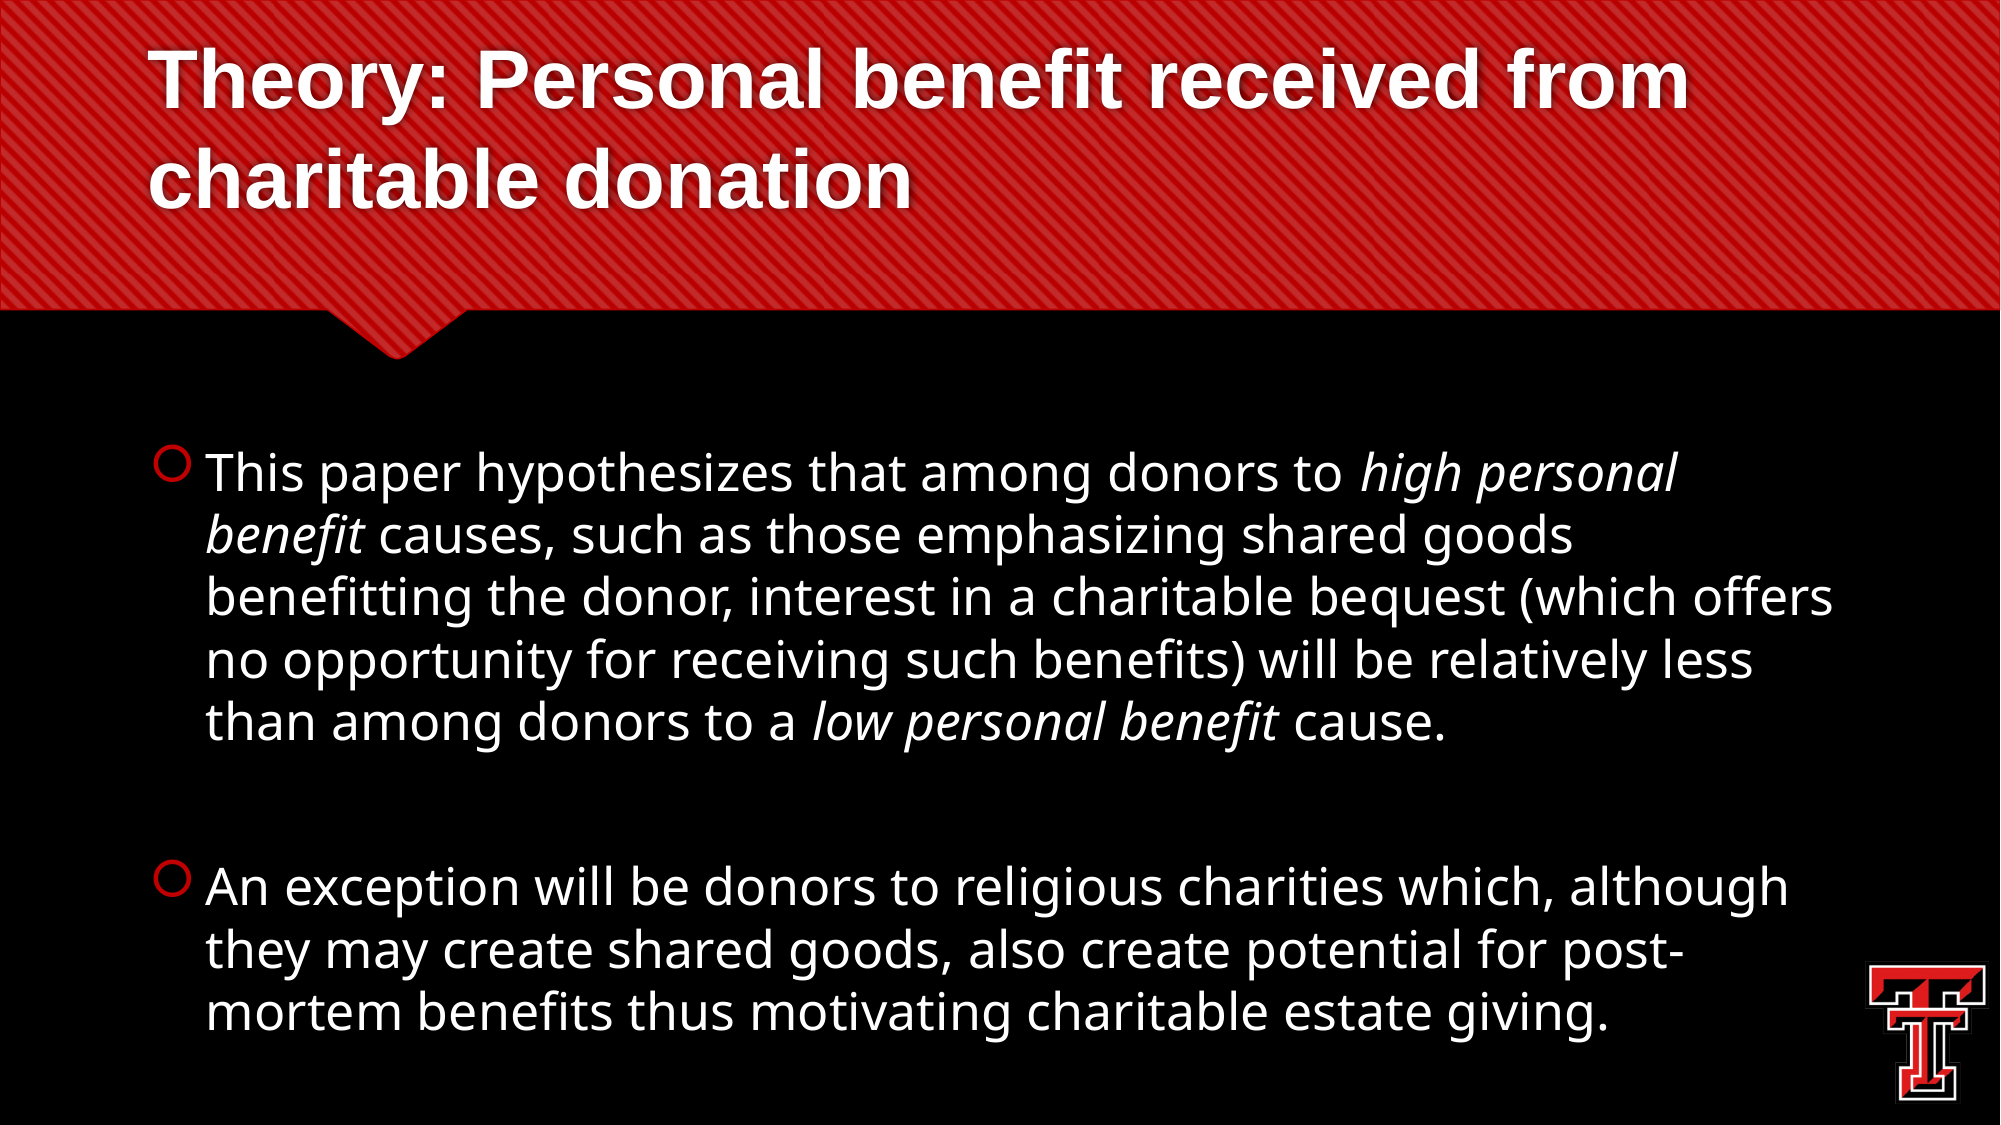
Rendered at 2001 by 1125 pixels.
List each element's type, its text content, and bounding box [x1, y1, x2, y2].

title Theory: Personal benefit received from charitable donation [132, 73, 1868, 233]
list This paper hypothesizes that among donors to high personal benefit causes, such as those emphasizing shared goods benefitting the donor, interest in a charitable bequest (which offers no opportunity for receiving such benefits) will be relatively less than among donors to a low personal benefit cause. An exception will be donors to religious charities which, although they may create shared goods, also create potential for post-mortem benefits thus motivating charitable estate giving. [134, 364, 1866, 1055]
picture [1865, 960, 1989, 1105]
